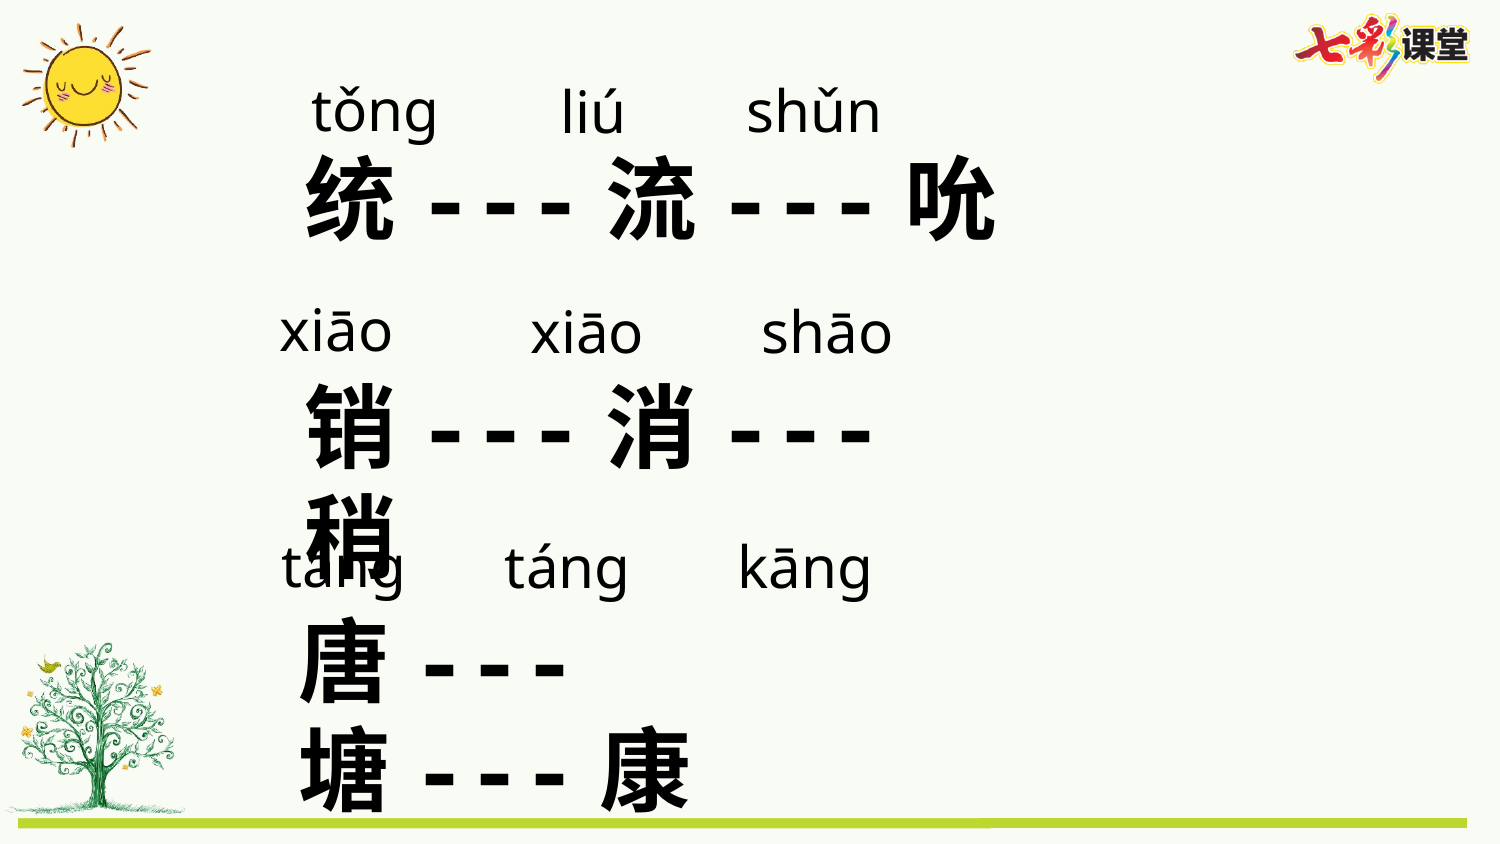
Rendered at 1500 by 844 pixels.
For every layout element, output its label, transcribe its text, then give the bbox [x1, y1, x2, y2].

text_box táng [490, 522, 666, 608]
text_box kāng [723, 522, 905, 608]
picture [0, 0, 173, 172]
text_box táng [266, 522, 442, 607]
text_box liú [545, 68, 707, 153]
picture [0, 608, 1467, 844]
text_box tǒng [296, 66, 458, 134]
text_box 统---流---吮 [289, 134, 1022, 259]
text_box shǔn [731, 67, 916, 152]
picture [1291, 9, 1472, 87]
text_box xiāo [515, 287, 747, 373]
text_box shāo [747, 287, 958, 373]
text_box 销---消---稍 [289, 362, 916, 598]
text_box xiāo [265, 286, 427, 371]
text_box 唐---塘---康 [284, 595, 890, 831]
